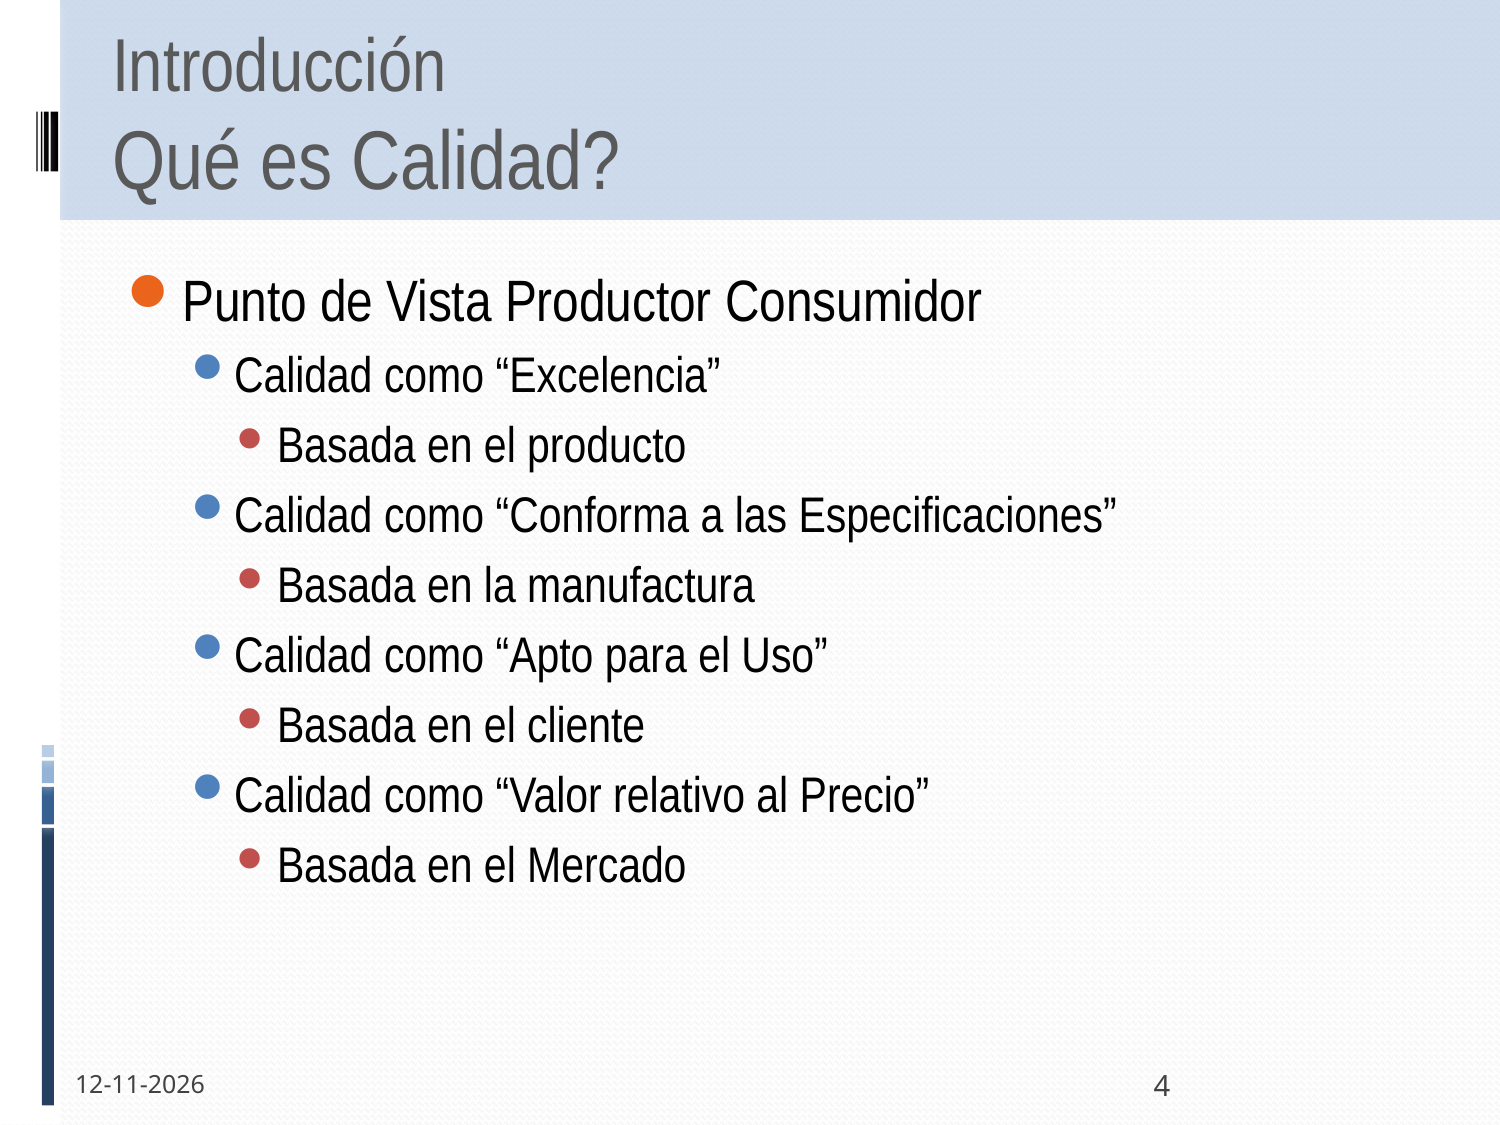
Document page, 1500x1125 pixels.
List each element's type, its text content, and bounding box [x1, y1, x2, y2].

title Introducción Qué es Calidad? [111, 18, 1436, 207]
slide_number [75, 1042, 243, 1103]
list Punto de Vista Productor Consumidor Calidad como “Excelencia” Basada en el producto Calidad como “Conforma a las Especificaciones” Basada en la manufactura Calidad como “Apto para el Uso” Basada en el cliente Calidad como “Valor relativo al Precio” Basada en el Mercado [111, 255, 1436, 1038]
slide_number 4 [1045, 1046, 1171, 1107]
